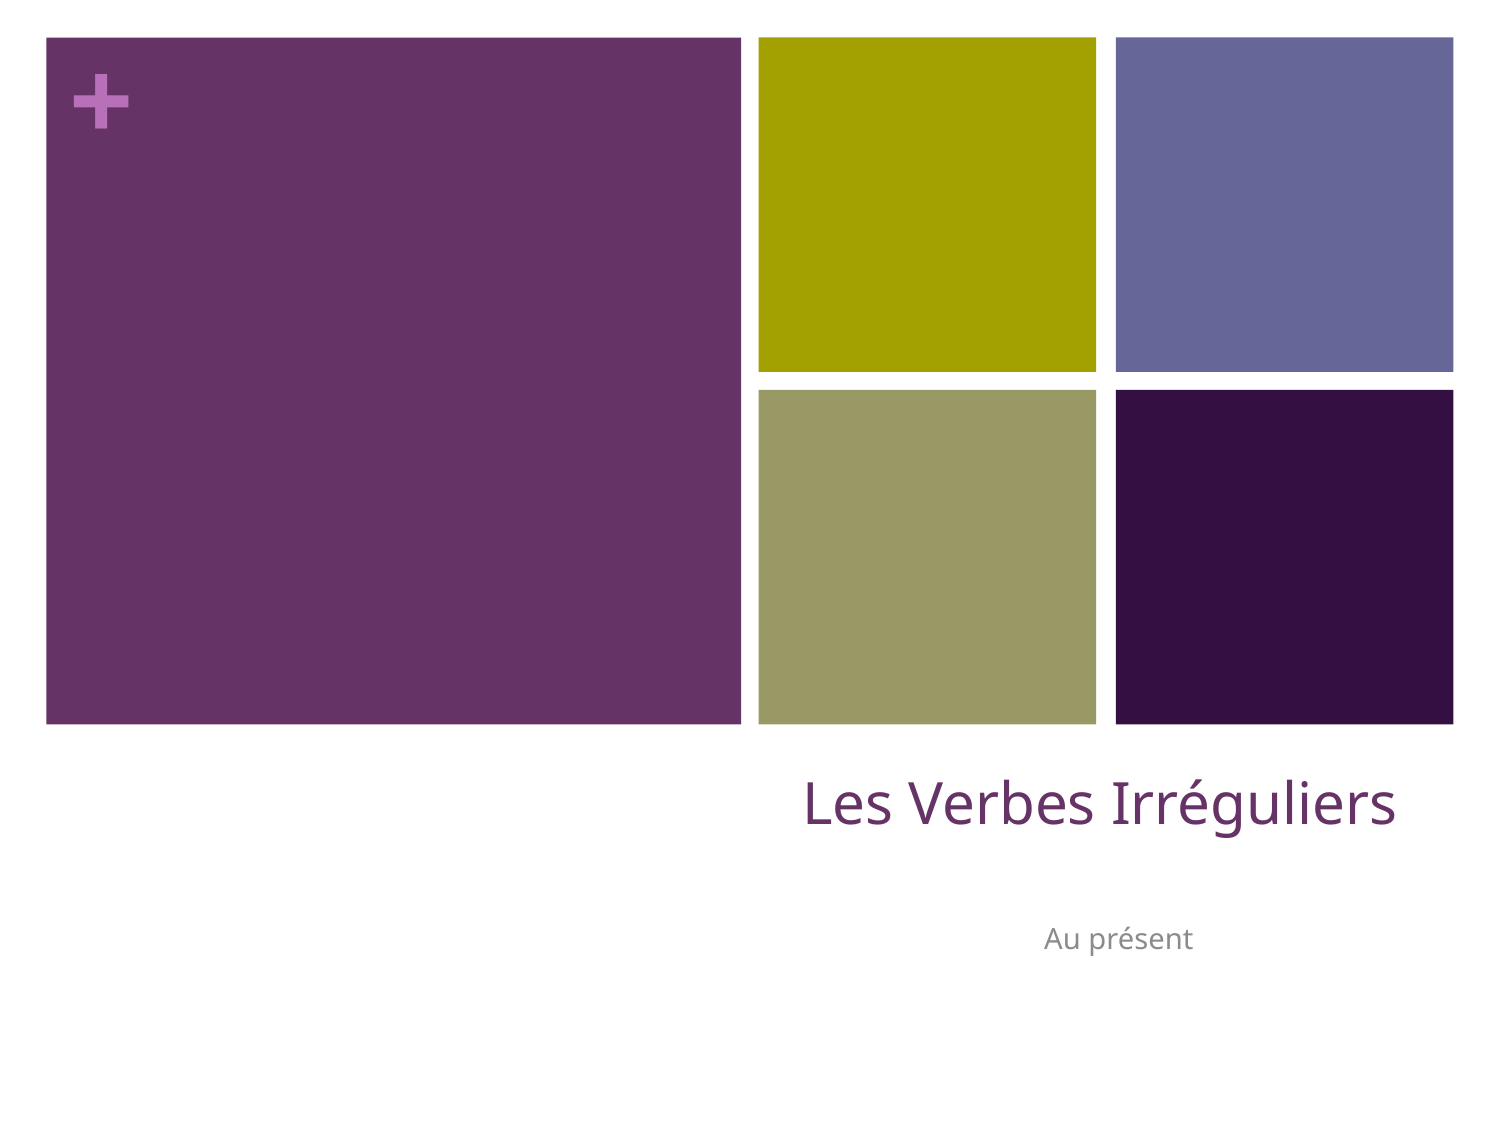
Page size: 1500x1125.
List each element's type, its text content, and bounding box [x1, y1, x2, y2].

subtitle Au présent [787, 912, 1450, 1036]
title Les Verbes Irréguliers [787, 758, 1450, 912]
